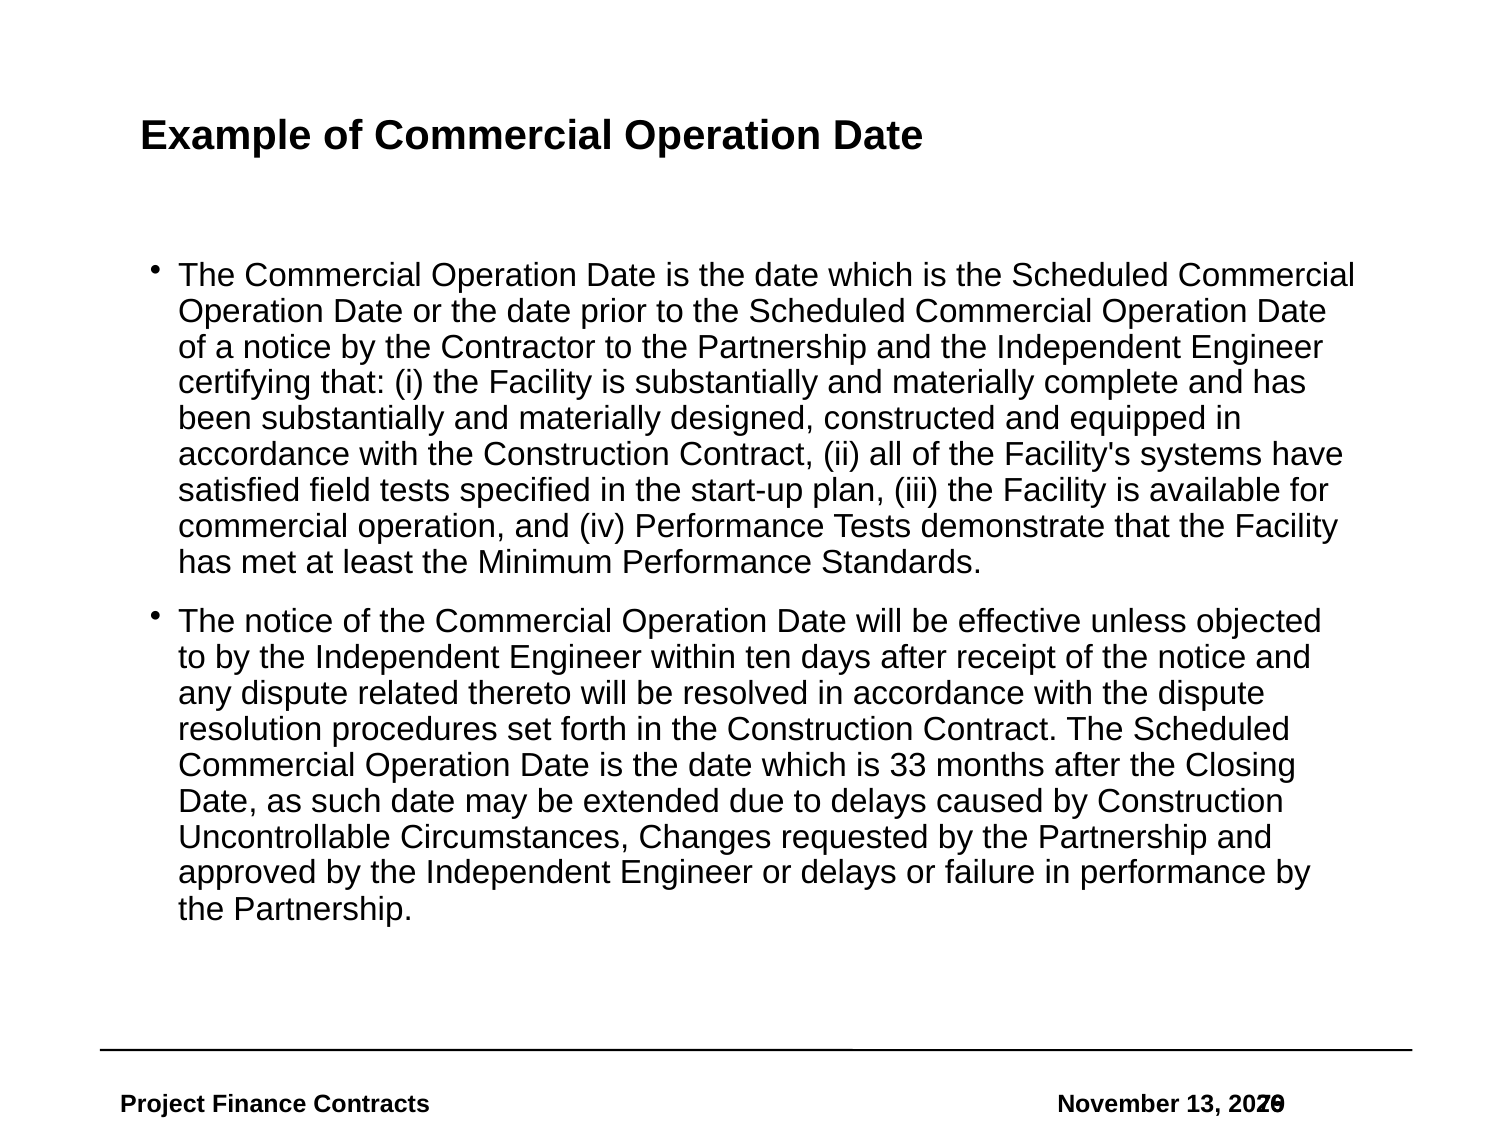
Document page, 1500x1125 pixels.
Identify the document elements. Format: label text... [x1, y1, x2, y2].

title Example of Commercial Operation Date [124, 99, 1288, 226]
list The Commercial Operation Date is the date which is the Scheduled Commercial Operation Date or the date prior to the Scheduled Commercial Operation Date of a notice by the Contractor to the Partnership and the Independent Engineer certifying that: (i) the Facility is substantially and materially complete and has been substantially and materially designed, constructed and equipped in accordance with the Construction Contract, (ii) all of the Facility's systems have satisfied field tests specified in the start-up plan, (iii) the Facility is available for commercial operation, and (iv) Performance Tests demonstrate that the Facility has met at least the Minimum Performance Standards. The notice of the Commercial Operation Date will be effective unless objected to by the Independent Engineer within ten days after receipt of the notice and any dispute related thereto will be resolved in accordance with the dispute resolution procedures set forth in the Construction Contract. The Scheduled Commercial Operation Date is the date which is 33 months after the Closing Date, as such date may be extended due to delays caused by Construction Uncontrollable Circumstances, Changes requested by the Partnership and approved by the Independent Engineer or delays or failure in performance by the Partnership. [124, 249, 1376, 1001]
